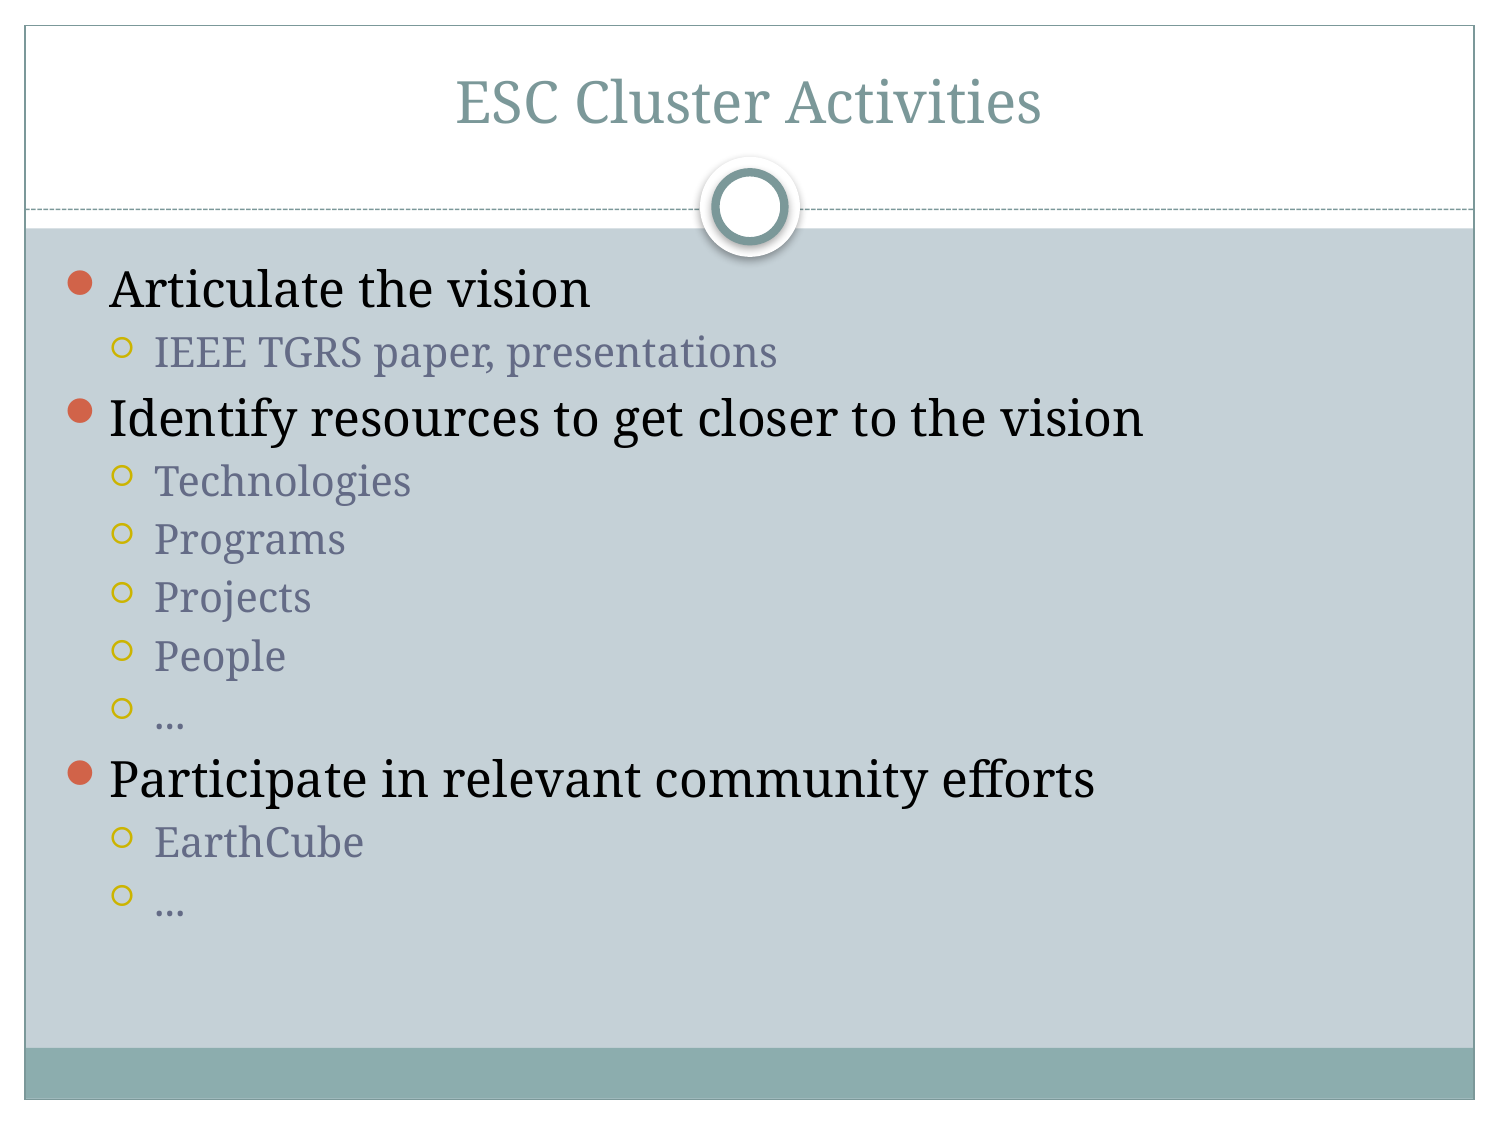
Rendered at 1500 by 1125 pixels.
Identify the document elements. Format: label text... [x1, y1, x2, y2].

title ESC Cluster Activities [49, 37, 1450, 162]
list Articulate the vision IEEE TGRS paper, presentations Identify resources to get closer to the vision Technologies Programs Projects People ... Participate in relevant community efforts EarthCube ... [49, 250, 1445, 1001]
